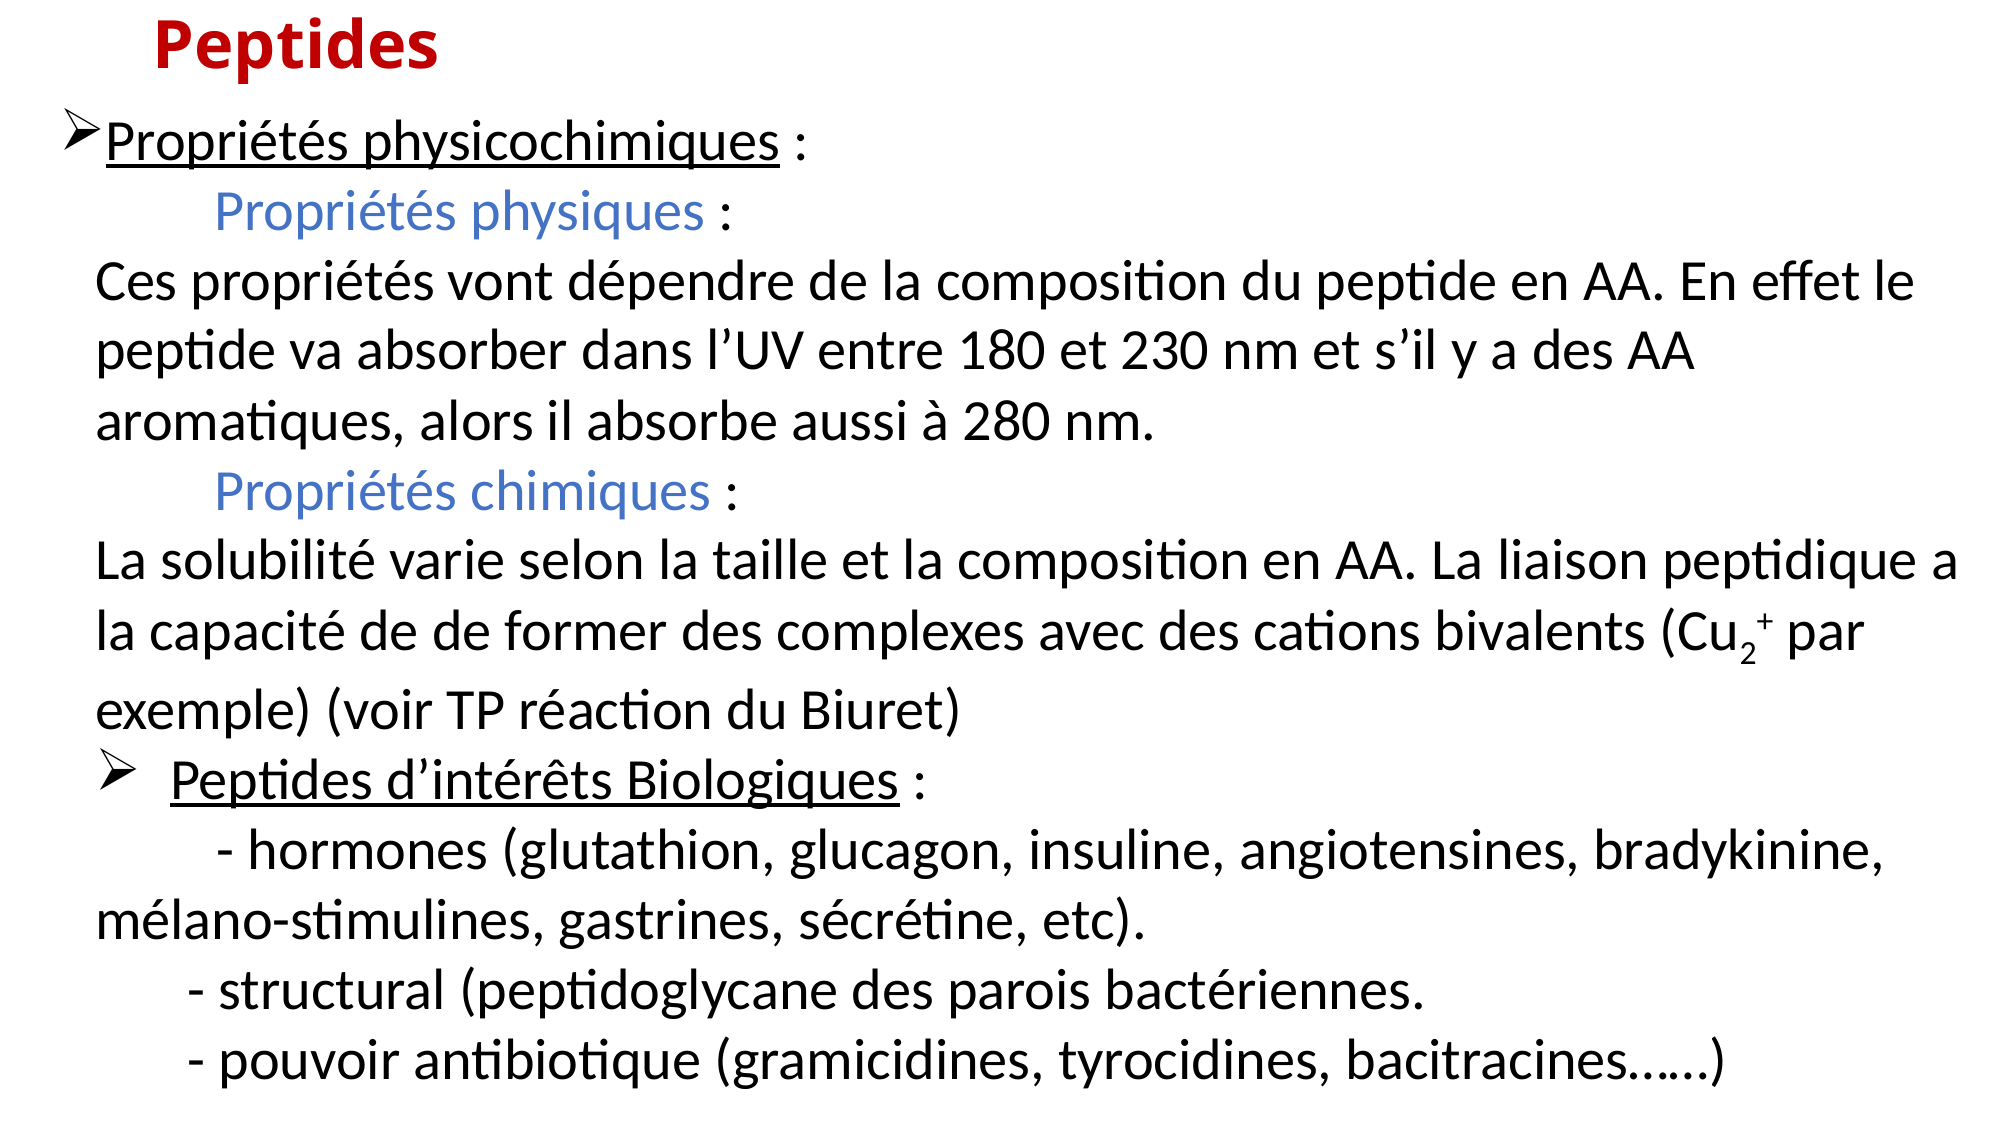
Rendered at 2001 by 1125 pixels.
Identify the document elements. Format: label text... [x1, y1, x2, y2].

text_box Peptides [137, 0, 1863, 95]
text_box Propriétés physicochimiques : Propriétés physiques : Ces propriétés vont dépendre de la composition du peptide en AA. En effet le peptide va absorber dans l’UV entre 180 et 230 nm et s’il y a des AA aromatiques, alors il absorbe aussi à 280 nm. Propriétés chimiques : La solubilité varie selon la taille et la composition en AA. La liaison peptidique a la capacité de de former des complexes avec des cations bivalents (Cu2+ par exemple) (voir TP réaction du Biuret) Peptides d’intérêts Biologiques : - hormones (glutathion, glucagon, insuline, angiotensines, bradykinine, mélano-stimulines, gastrines, sécrétine, etc). - structural (peptidoglycane des parois bactériennes. - pouvoir antibiotique (gramicidines, tyrocidines, bacitracines……) [5, 94, 2000, 1099]
